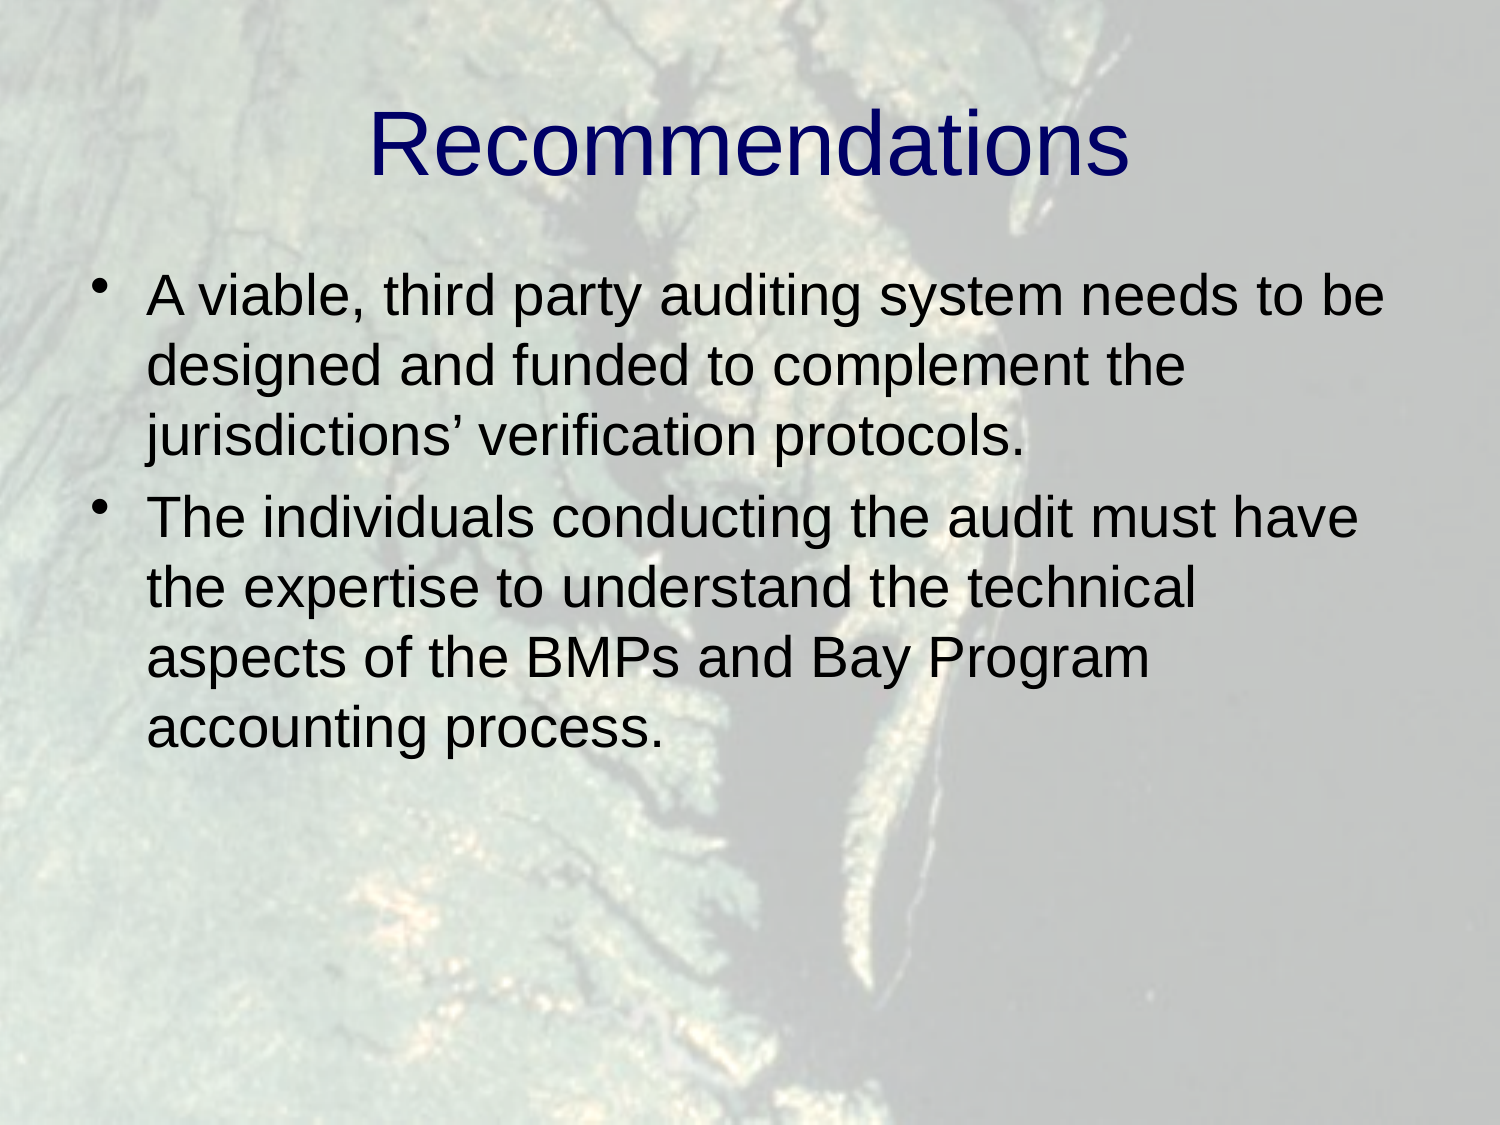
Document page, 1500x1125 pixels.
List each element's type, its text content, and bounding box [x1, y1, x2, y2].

title Recommendations [75, 45, 1425, 233]
list A viable, third party auditing system needs to be designed and funded to complement the jurisdictions’ verification protocols. The individuals conducting the audit must have the expertise to understand the technical aspects of the BMPs and Bay Program accounting process. [75, 249, 1425, 1043]
